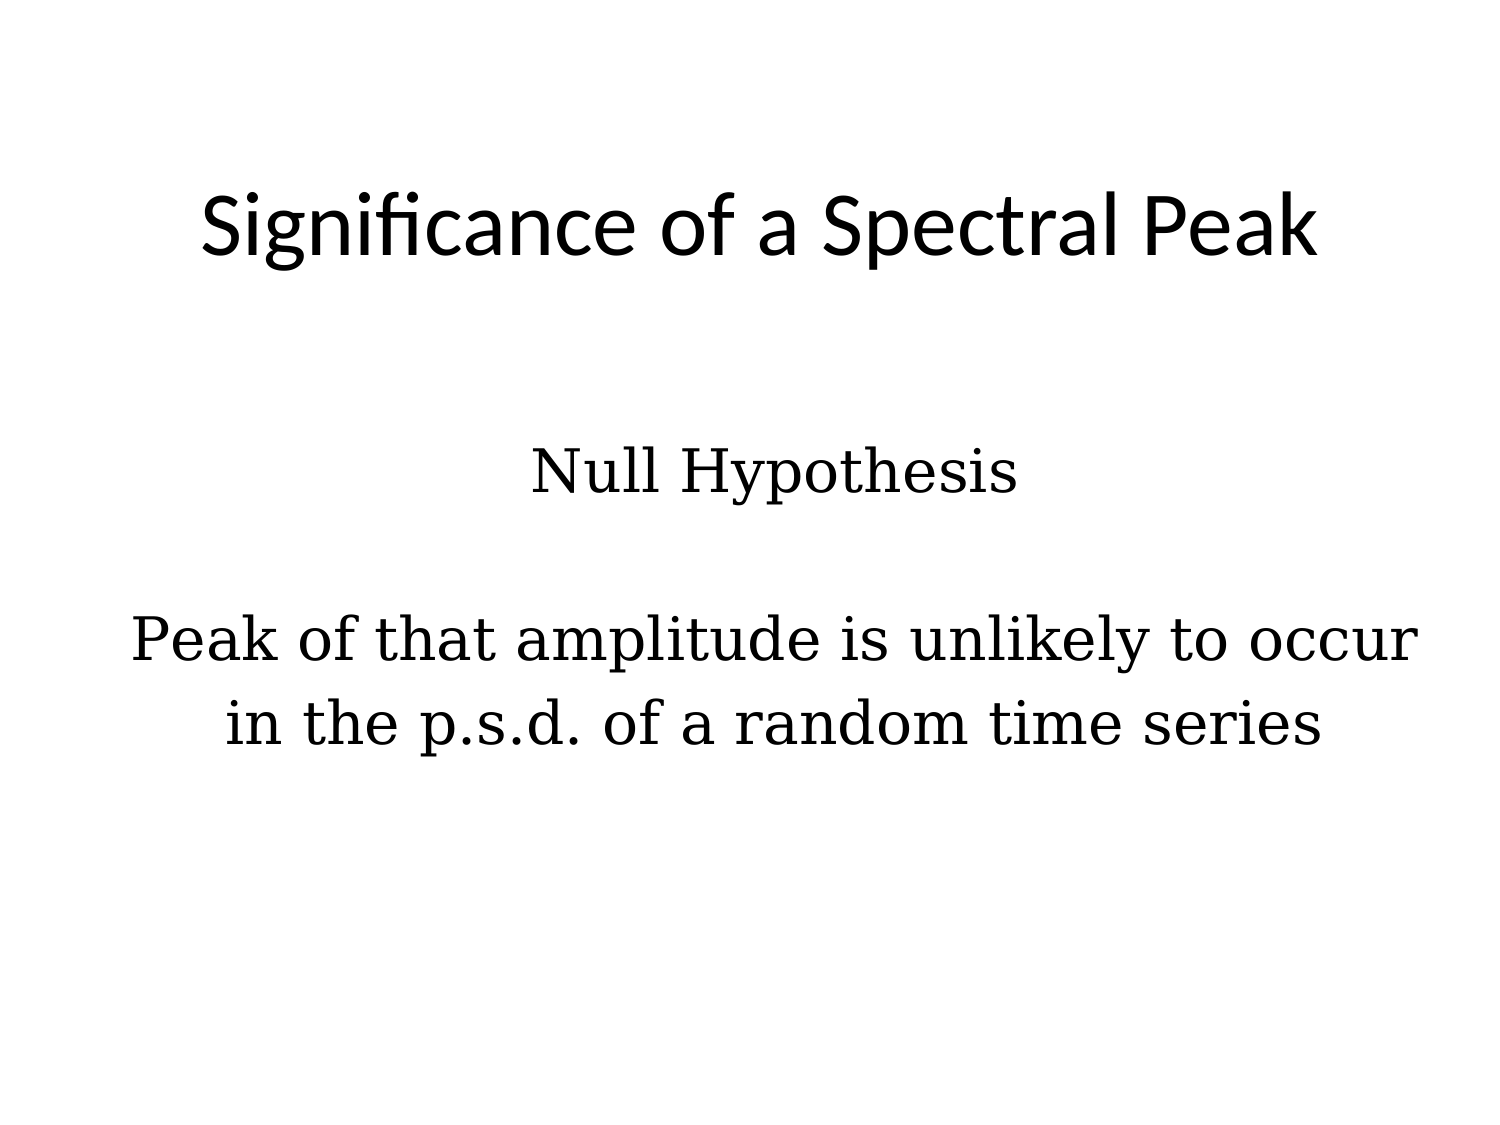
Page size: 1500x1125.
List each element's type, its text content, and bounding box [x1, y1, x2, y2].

title Significance of a Spectral Peak [75, 125, 1425, 313]
list Null Hypothesis Peak of that amplitude is unlikely to occur in the p.s.d. of a random time series [99, 425, 1450, 800]
